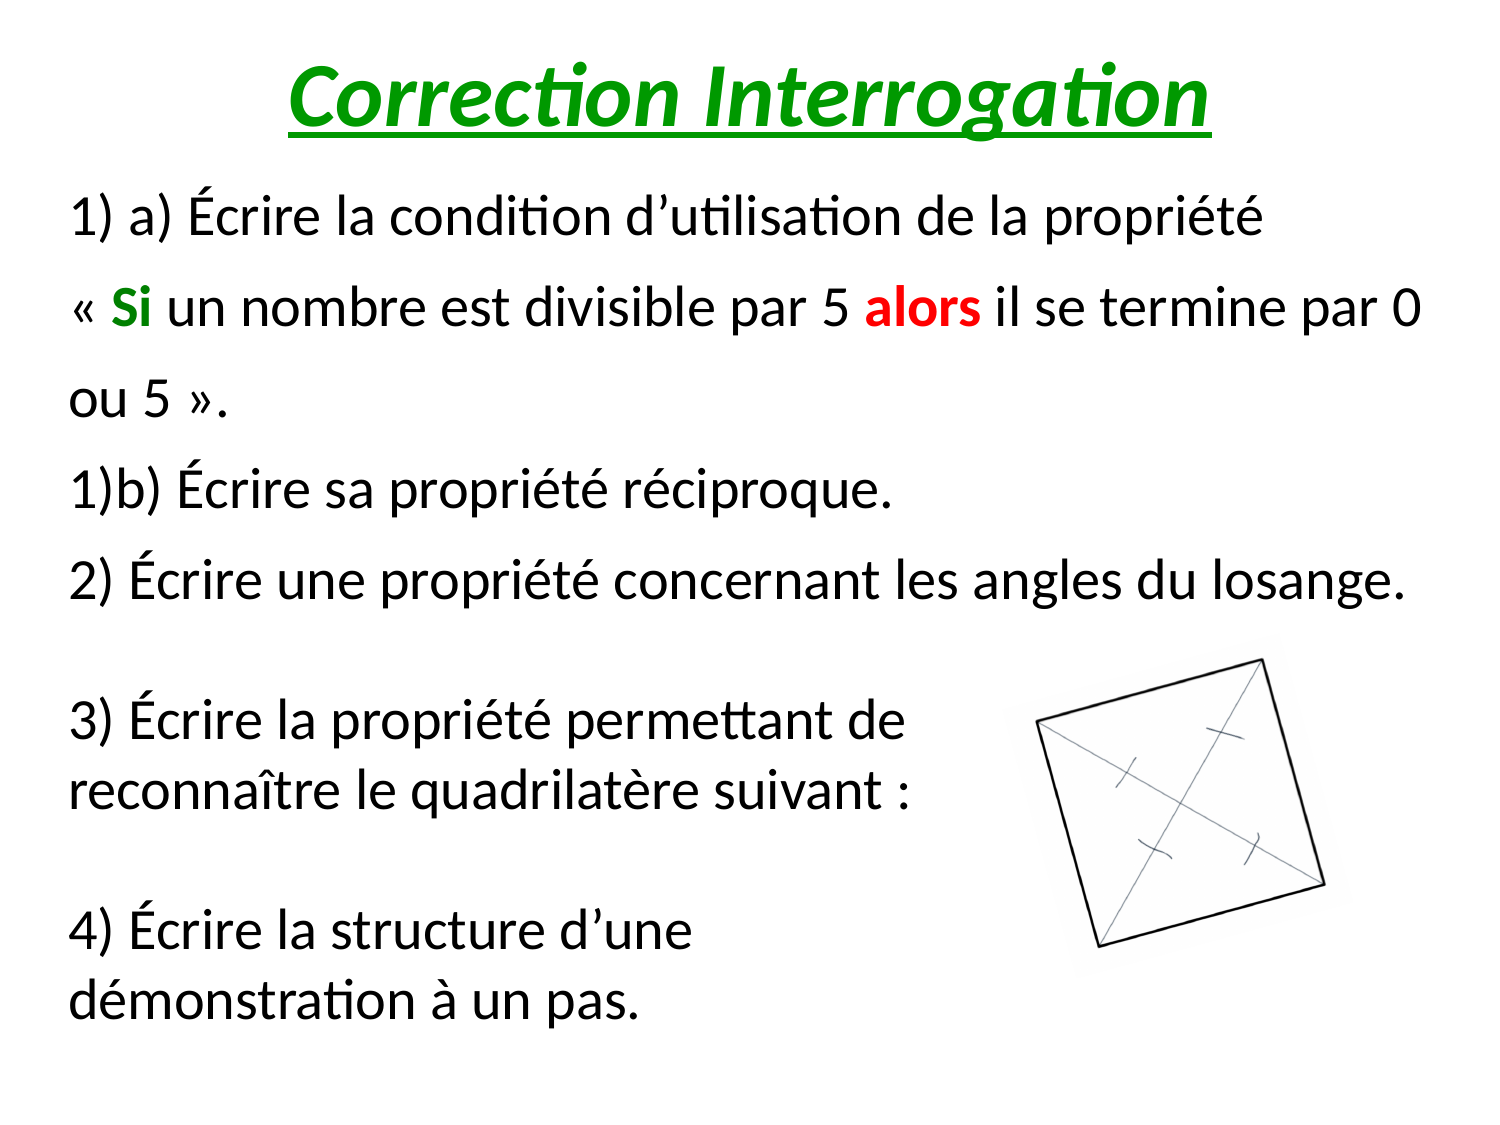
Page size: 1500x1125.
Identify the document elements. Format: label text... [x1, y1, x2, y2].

title Correction Interrogation [75, 0, 1425, 148]
list 1) a) Écrire la condition d’utilisation de la propriété « Si un nombre est divisible par 5 alors il se termine par 0 ou 5 ». 1)b) Écrire sa propriété réciproque. 2) Écrire une propriété concernant les angles du losange. 3) Écrire la propriété permettant de reconnaître le quadrilatère suivant : 4) Écrire la structure d’une démonstration à un pas. [53, 148, 1471, 1035]
picture [1003, 634, 1352, 977]
